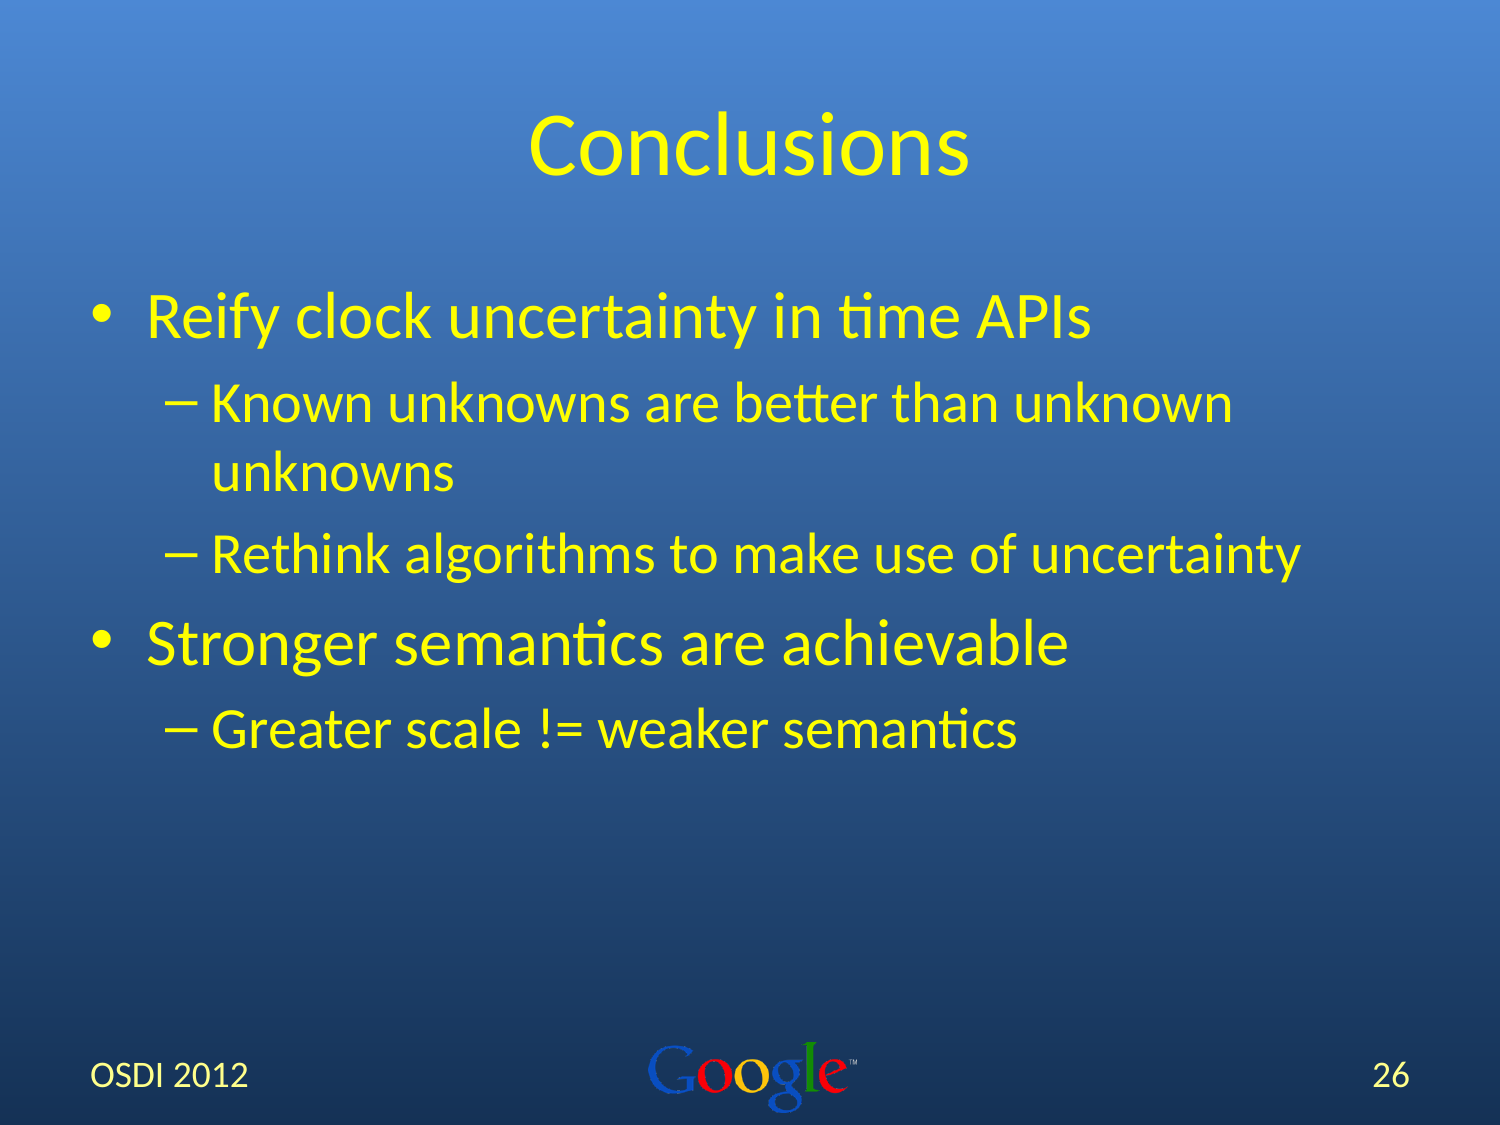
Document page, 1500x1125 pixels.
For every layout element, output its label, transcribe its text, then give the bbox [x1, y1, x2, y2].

list Reify clock uncertainty in time APIs Known unknowns are better than unknown unknowns Rethink algorithms to make use of uncertainty Stronger semantics are achievable Greater scale != weaker semantics [75, 264, 1425, 1007]
title Conclusions [75, 45, 1425, 233]
slide_number OSDI 2012 [75, 1042, 425, 1103]
slide_number 26 [1074, 1042, 1425, 1103]
picture [648, 1042, 857, 1113]
